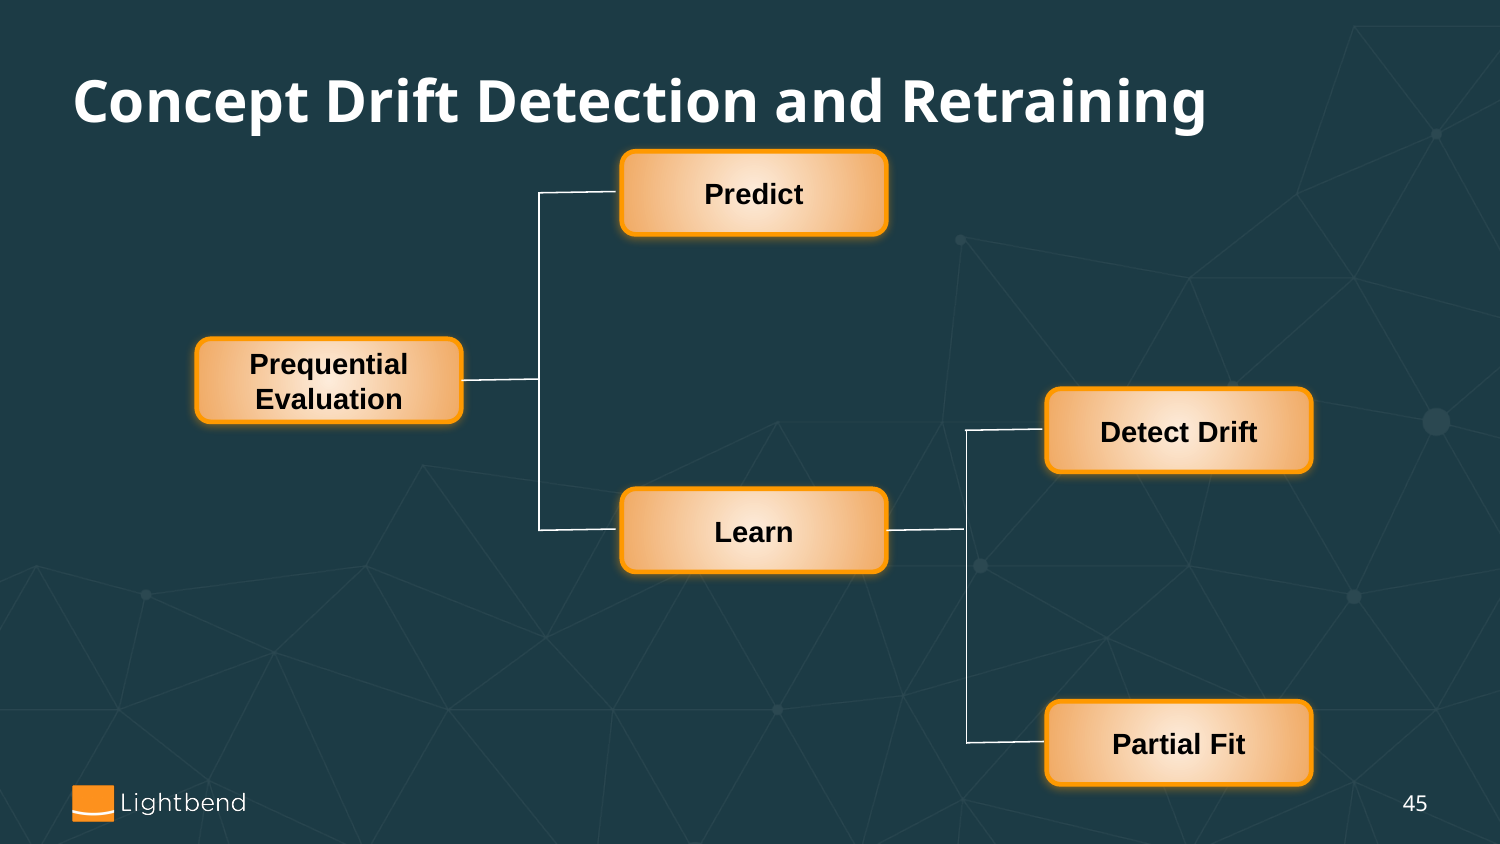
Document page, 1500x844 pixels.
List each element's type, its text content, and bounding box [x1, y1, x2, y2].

text_box Partial Fit [1046, 701, 1312, 785]
text_box Learn [621, 488, 887, 572]
picture [72, 785, 245, 822]
text_box Prequential Evaluation [196, 338, 462, 422]
text_box Predict [621, 153, 887, 235]
text_box Detect Drift [1046, 388, 1312, 472]
slide_number ‹#› [1090, 782, 1428, 827]
title Concept Drift Detection and Retraining [72, 54, 1428, 153]
